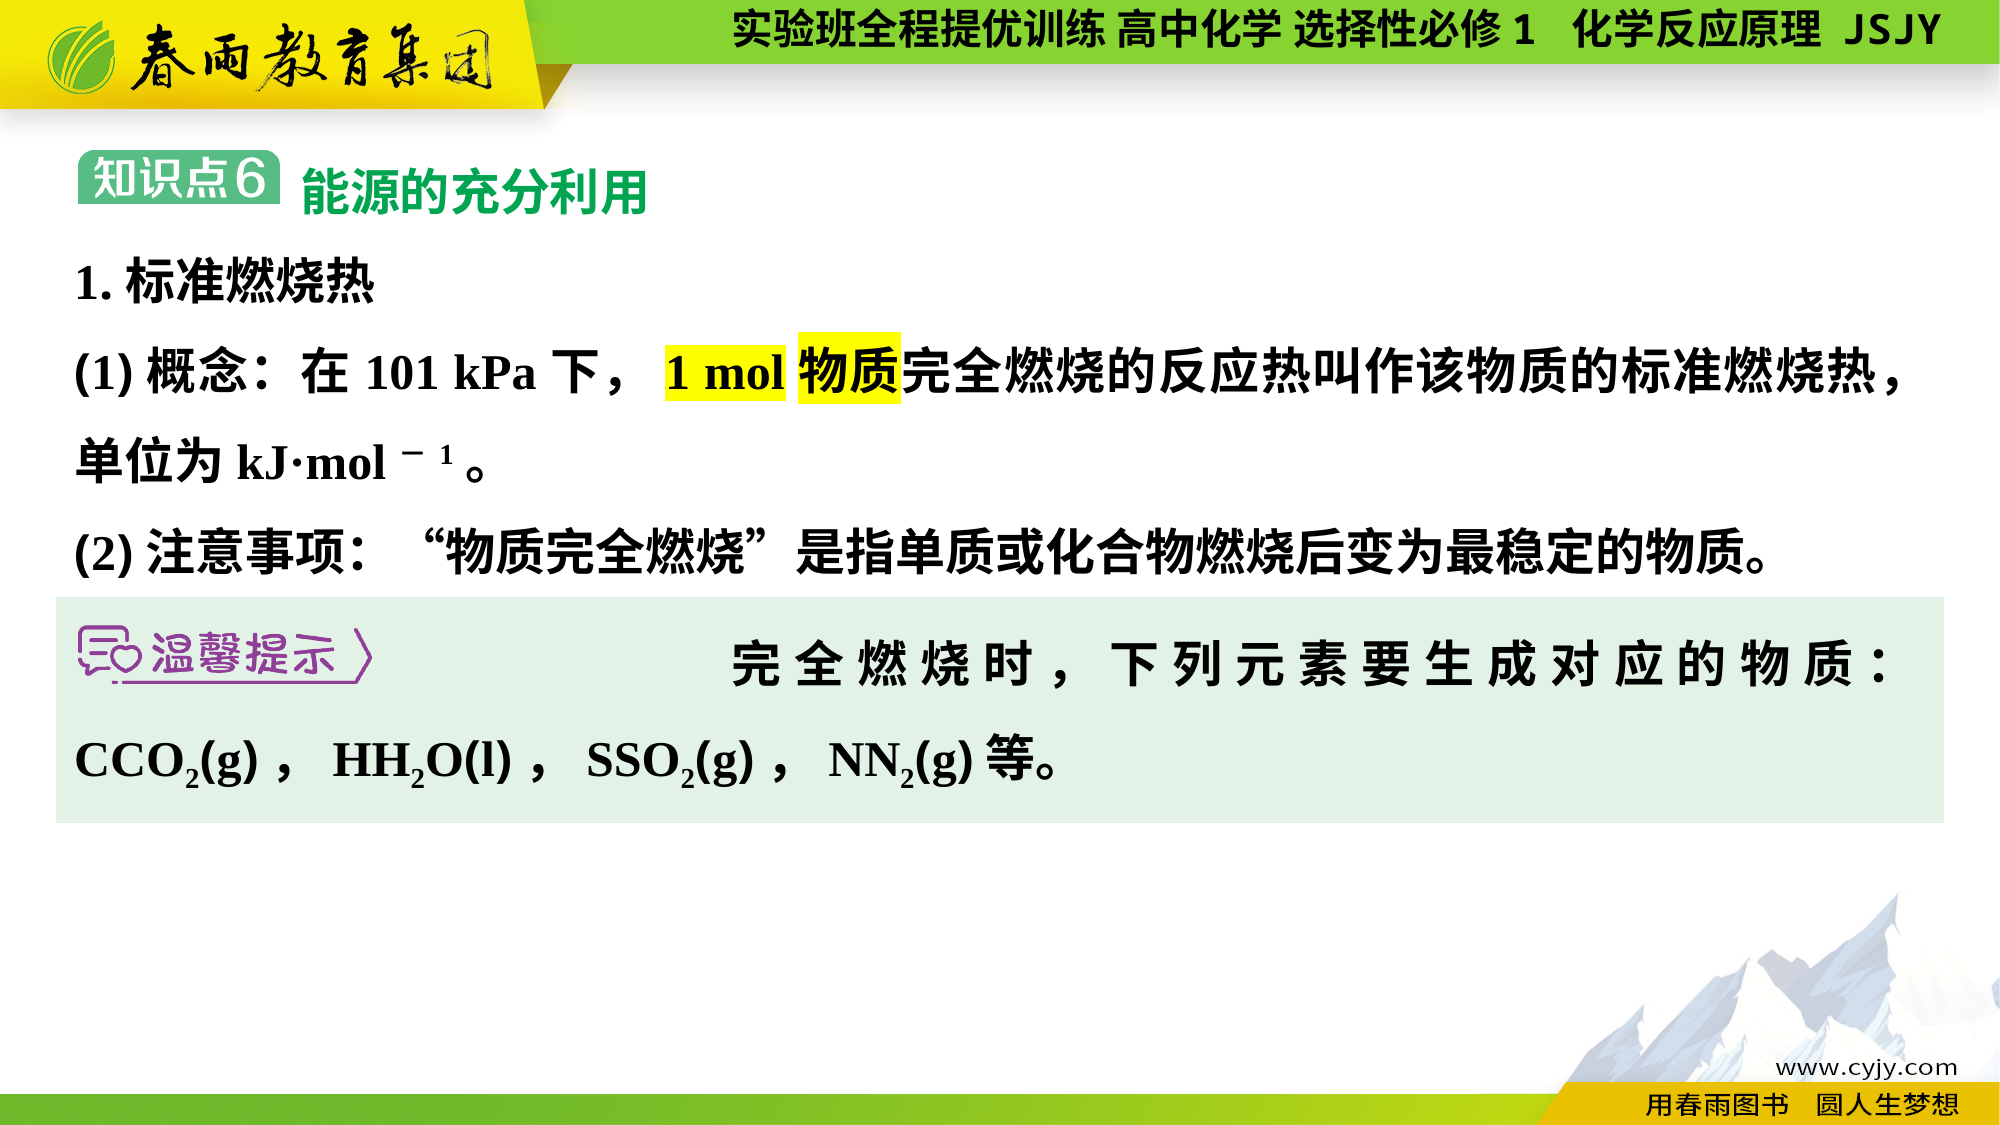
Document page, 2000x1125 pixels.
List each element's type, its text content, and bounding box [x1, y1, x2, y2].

list 能源的充分利用 1.标准燃烧热 (1)概念：在101 kPa下，1 mol物质完全燃烧的反应热叫作该物质的标准燃烧热，单位为kJ·mol－1。 (2)注意事项：“物质完全燃烧”是指单质或化合物燃烧后变为最稳定的物质。 [59, 122, 1944, 592]
picture [0, 0, 2000, 1125]
